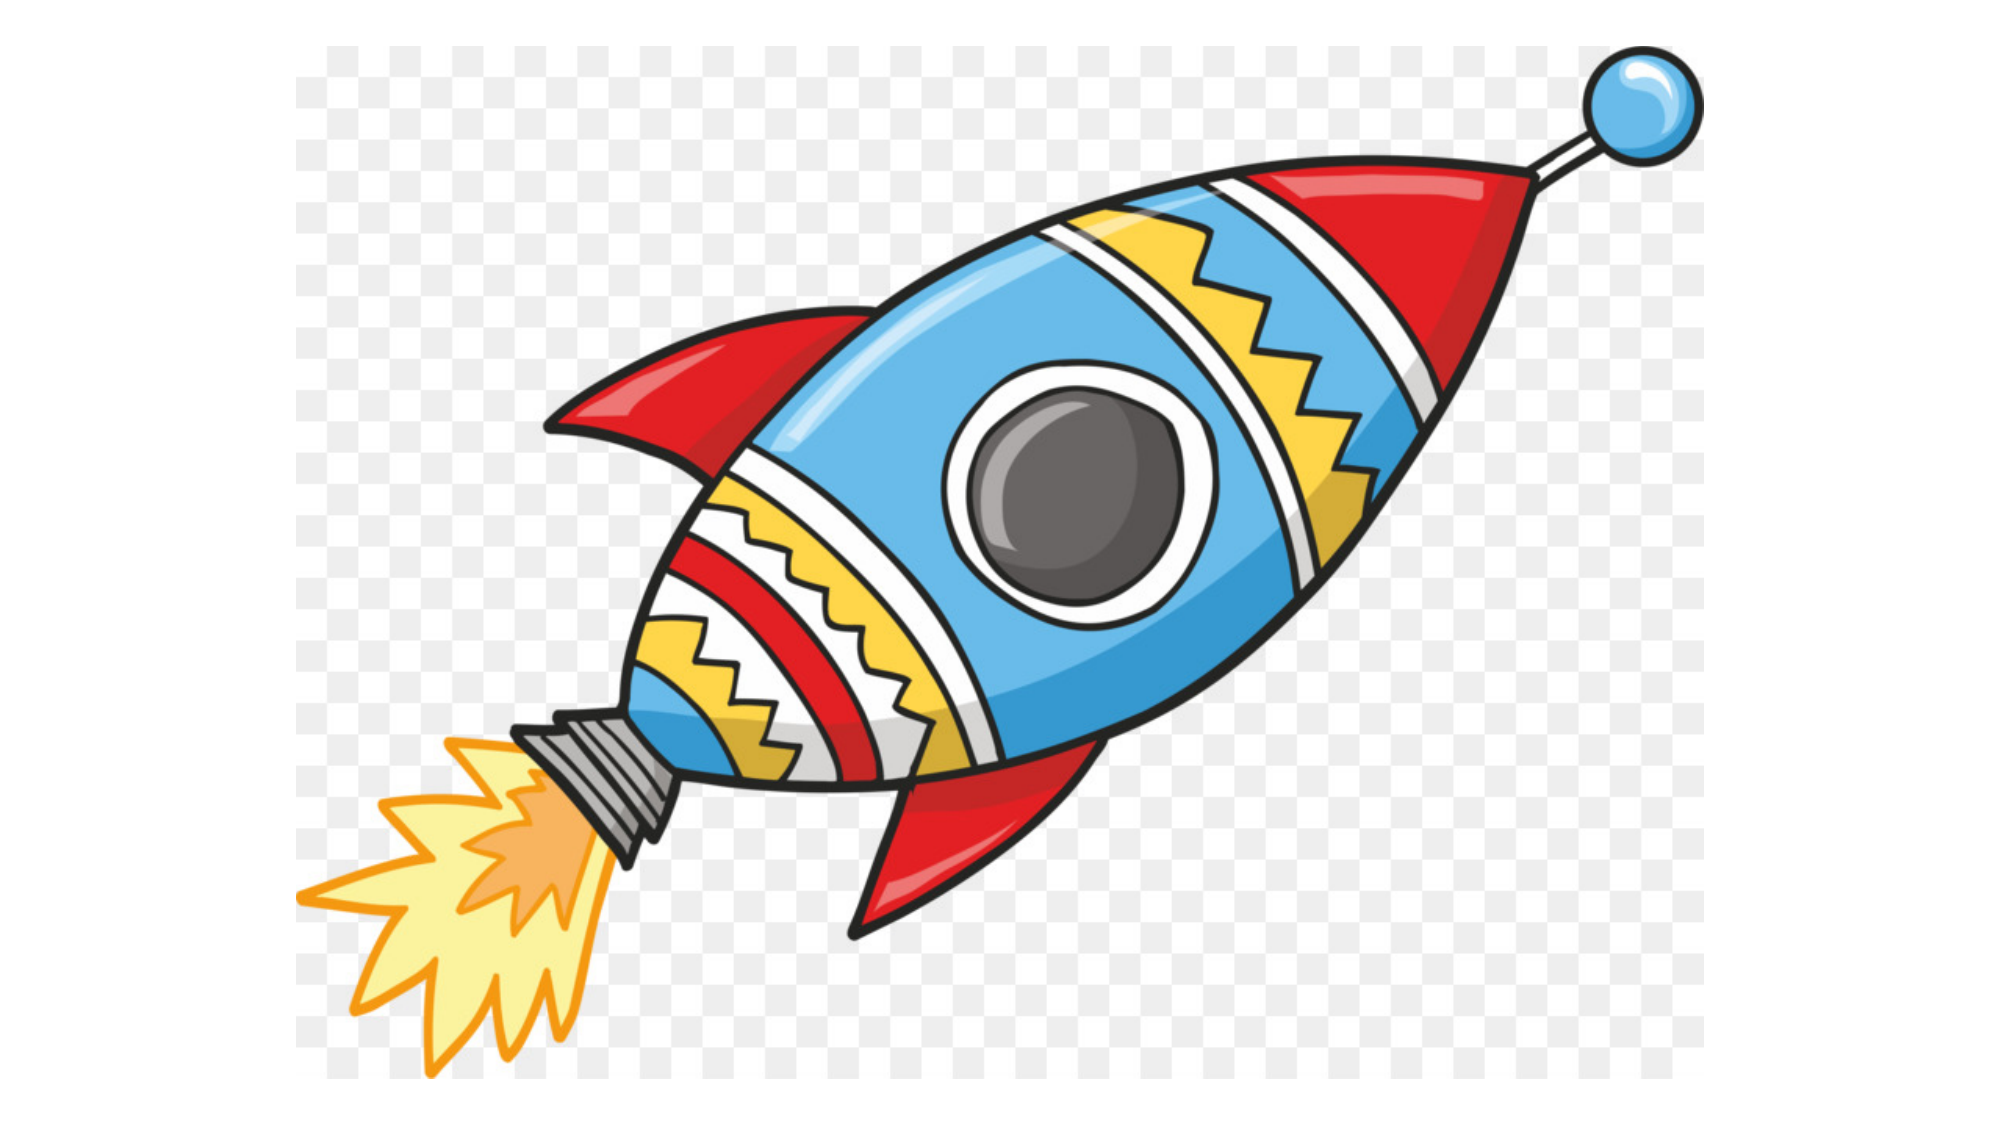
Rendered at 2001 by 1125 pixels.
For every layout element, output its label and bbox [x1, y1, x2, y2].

picture [296, 46, 1704, 1079]
